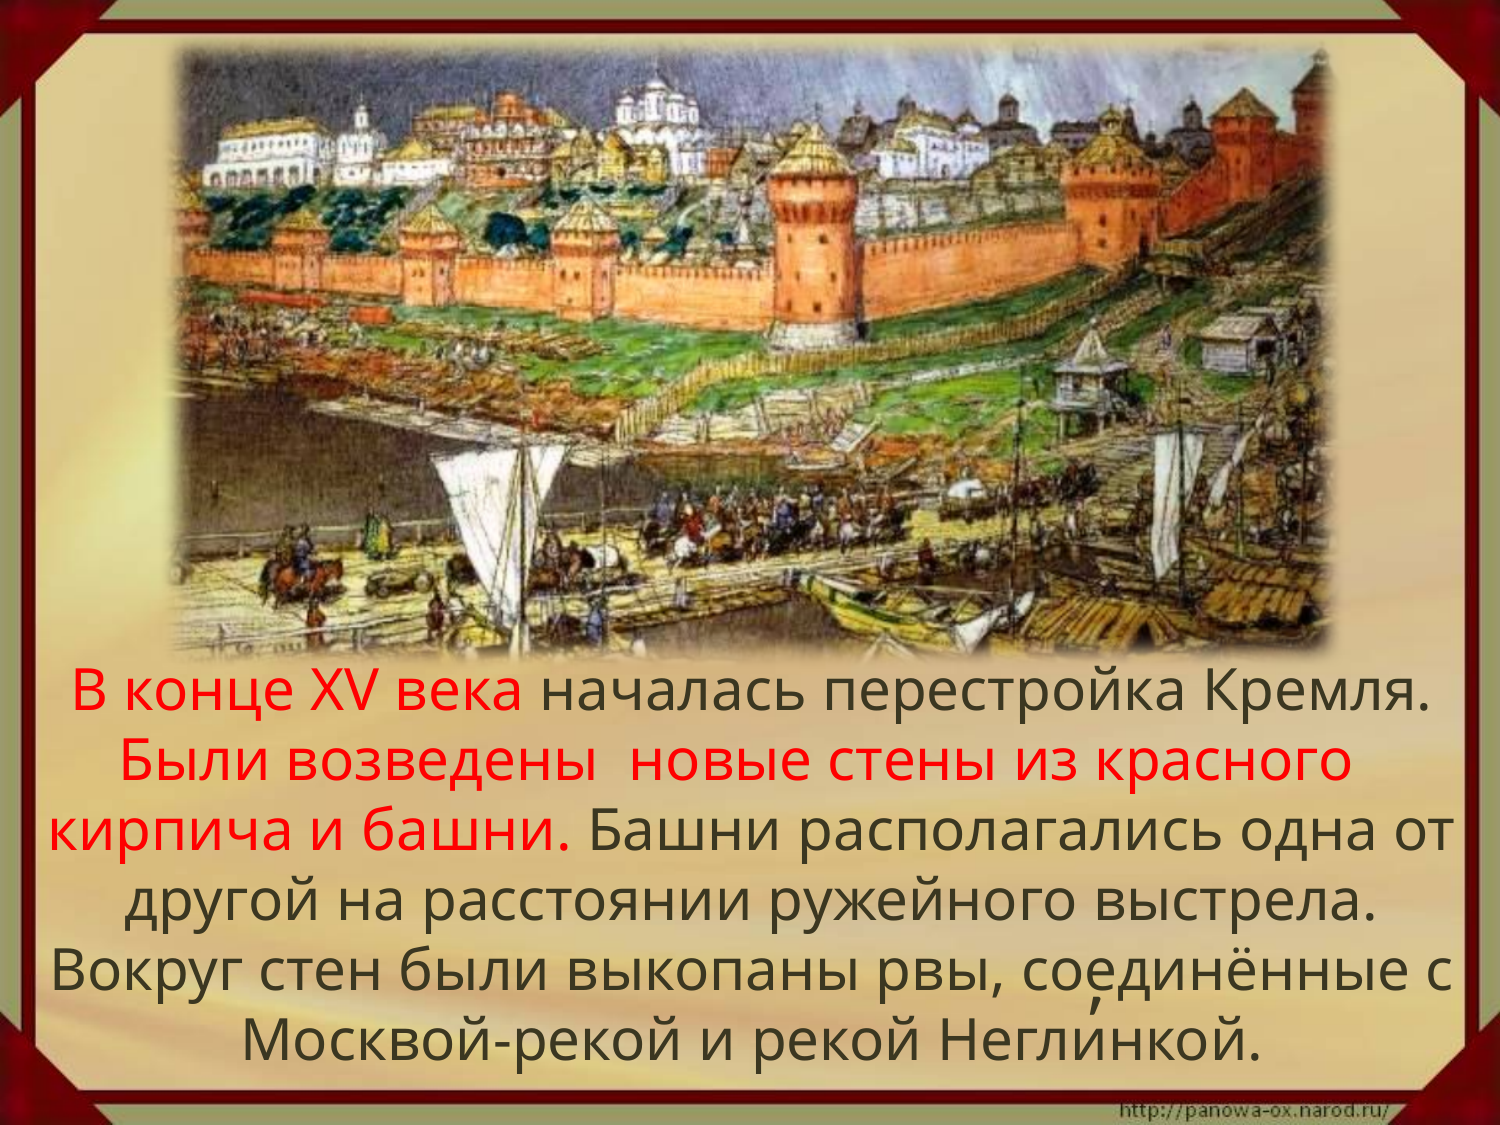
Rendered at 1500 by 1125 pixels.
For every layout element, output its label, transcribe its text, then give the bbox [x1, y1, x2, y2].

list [159, 30, 1345, 670]
text_box ʹ [1073, 975, 1116, 1061]
list В конце XV века началась перестройка Кремля. Были возведены новые стены из красного кирпича и башни. Башни располагались одна от другой на расстоянии ружейного выстрела. Вокруг стен были выкопаны рвы, соединённые с Москвой-рекой и рекой Неглинкой. [0, 645, 1483, 1094]
picture [0, 0, 1500, 1125]
